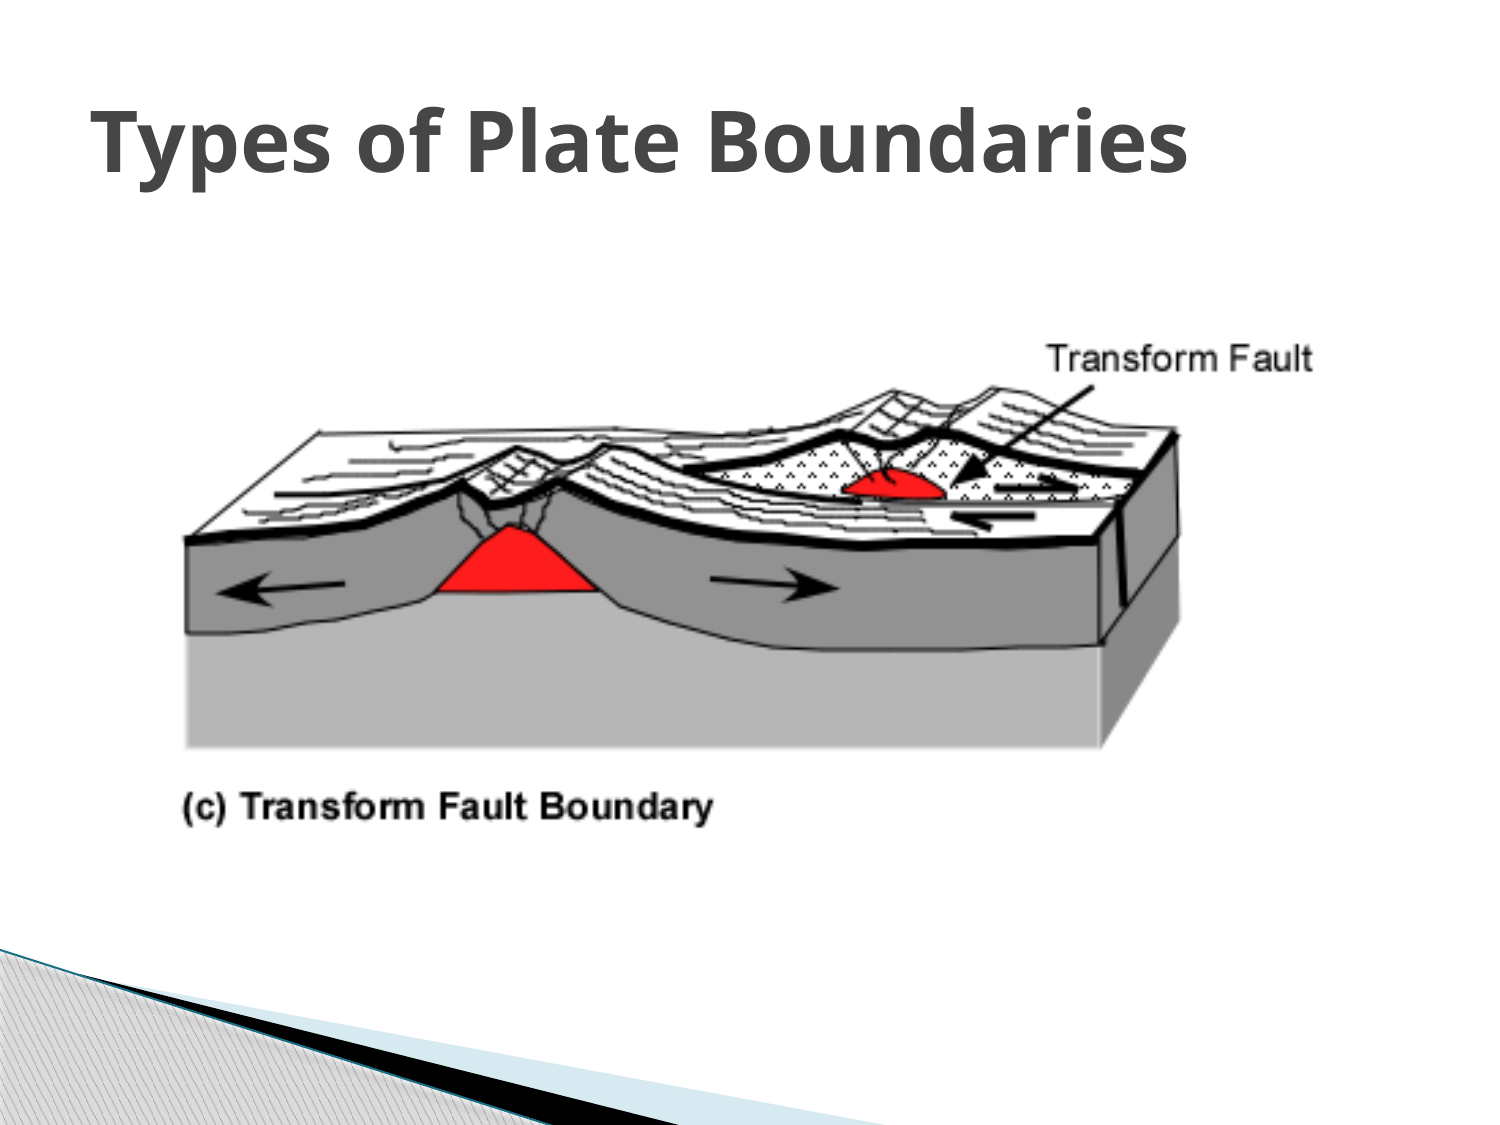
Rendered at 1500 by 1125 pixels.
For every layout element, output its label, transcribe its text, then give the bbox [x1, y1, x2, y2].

title Types of Plate Boundaries [75, 45, 1425, 233]
picture [177, 334, 1336, 831]
